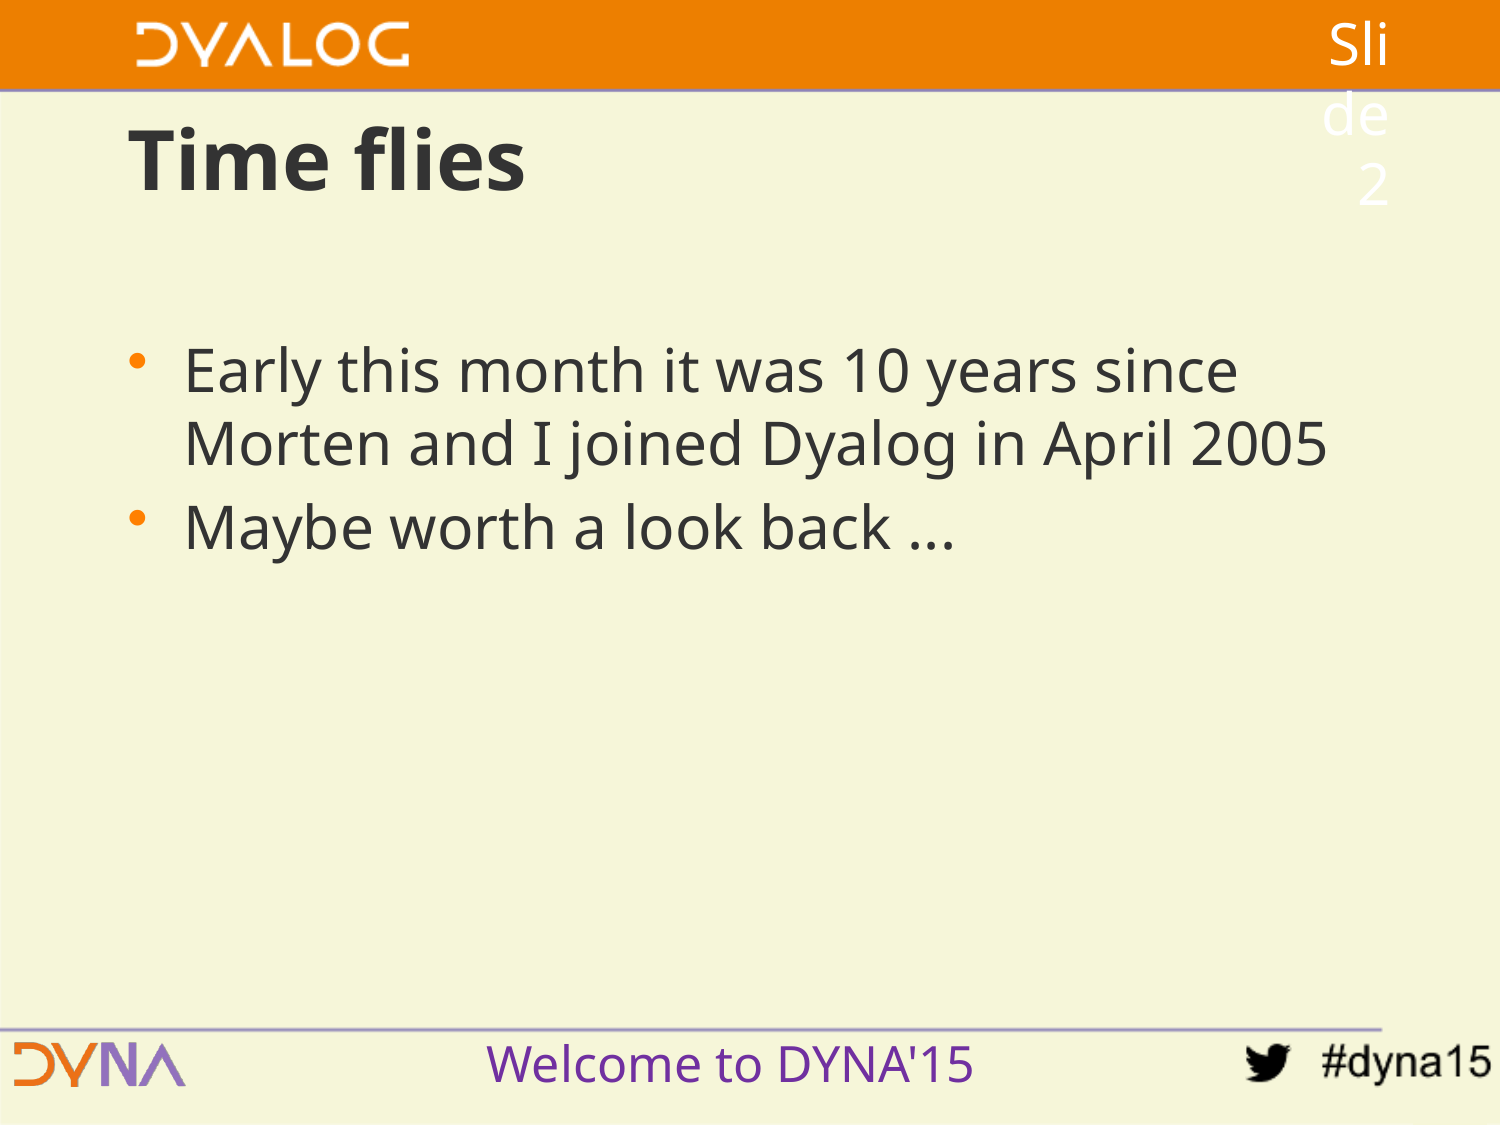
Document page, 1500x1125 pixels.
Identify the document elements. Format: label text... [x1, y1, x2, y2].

title Time flies [112, 99, 1388, 288]
slide_number Slide 1 [1299, 0, 1406, 75]
list Early this month it was 10 years since Morten and I joined Dyalog in April 2005 Maybe worth a look back ... [112, 324, 1388, 1000]
footer Welcome to DYNA'15 [249, 1025, 1213, 1100]
picture [0, 0, 1500, 1125]
